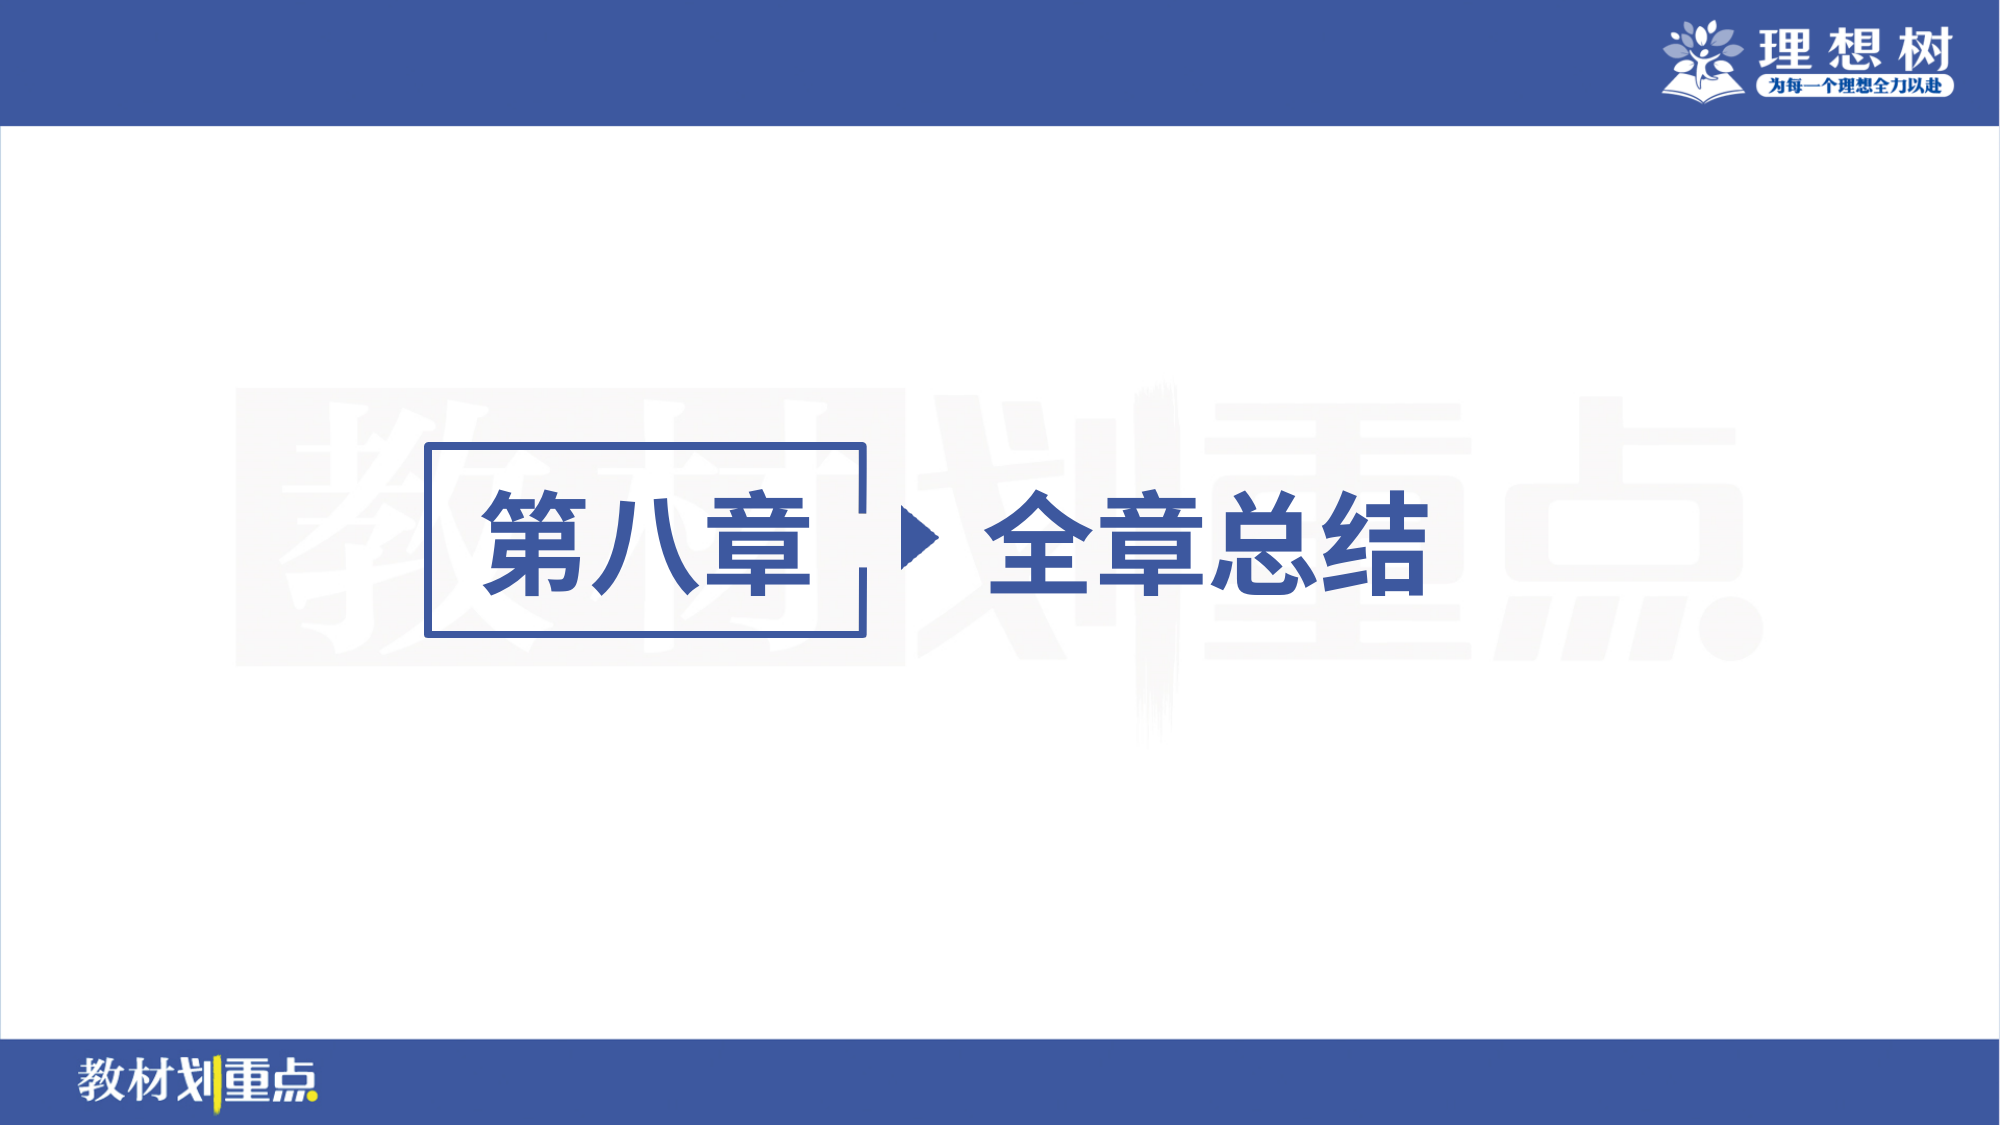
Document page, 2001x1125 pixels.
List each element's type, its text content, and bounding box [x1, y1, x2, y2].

picture [0, 0, 2000, 1125]
text_box 全章总结 [982, 442, 1691, 638]
text_box 第八章 [433, 442, 858, 638]
